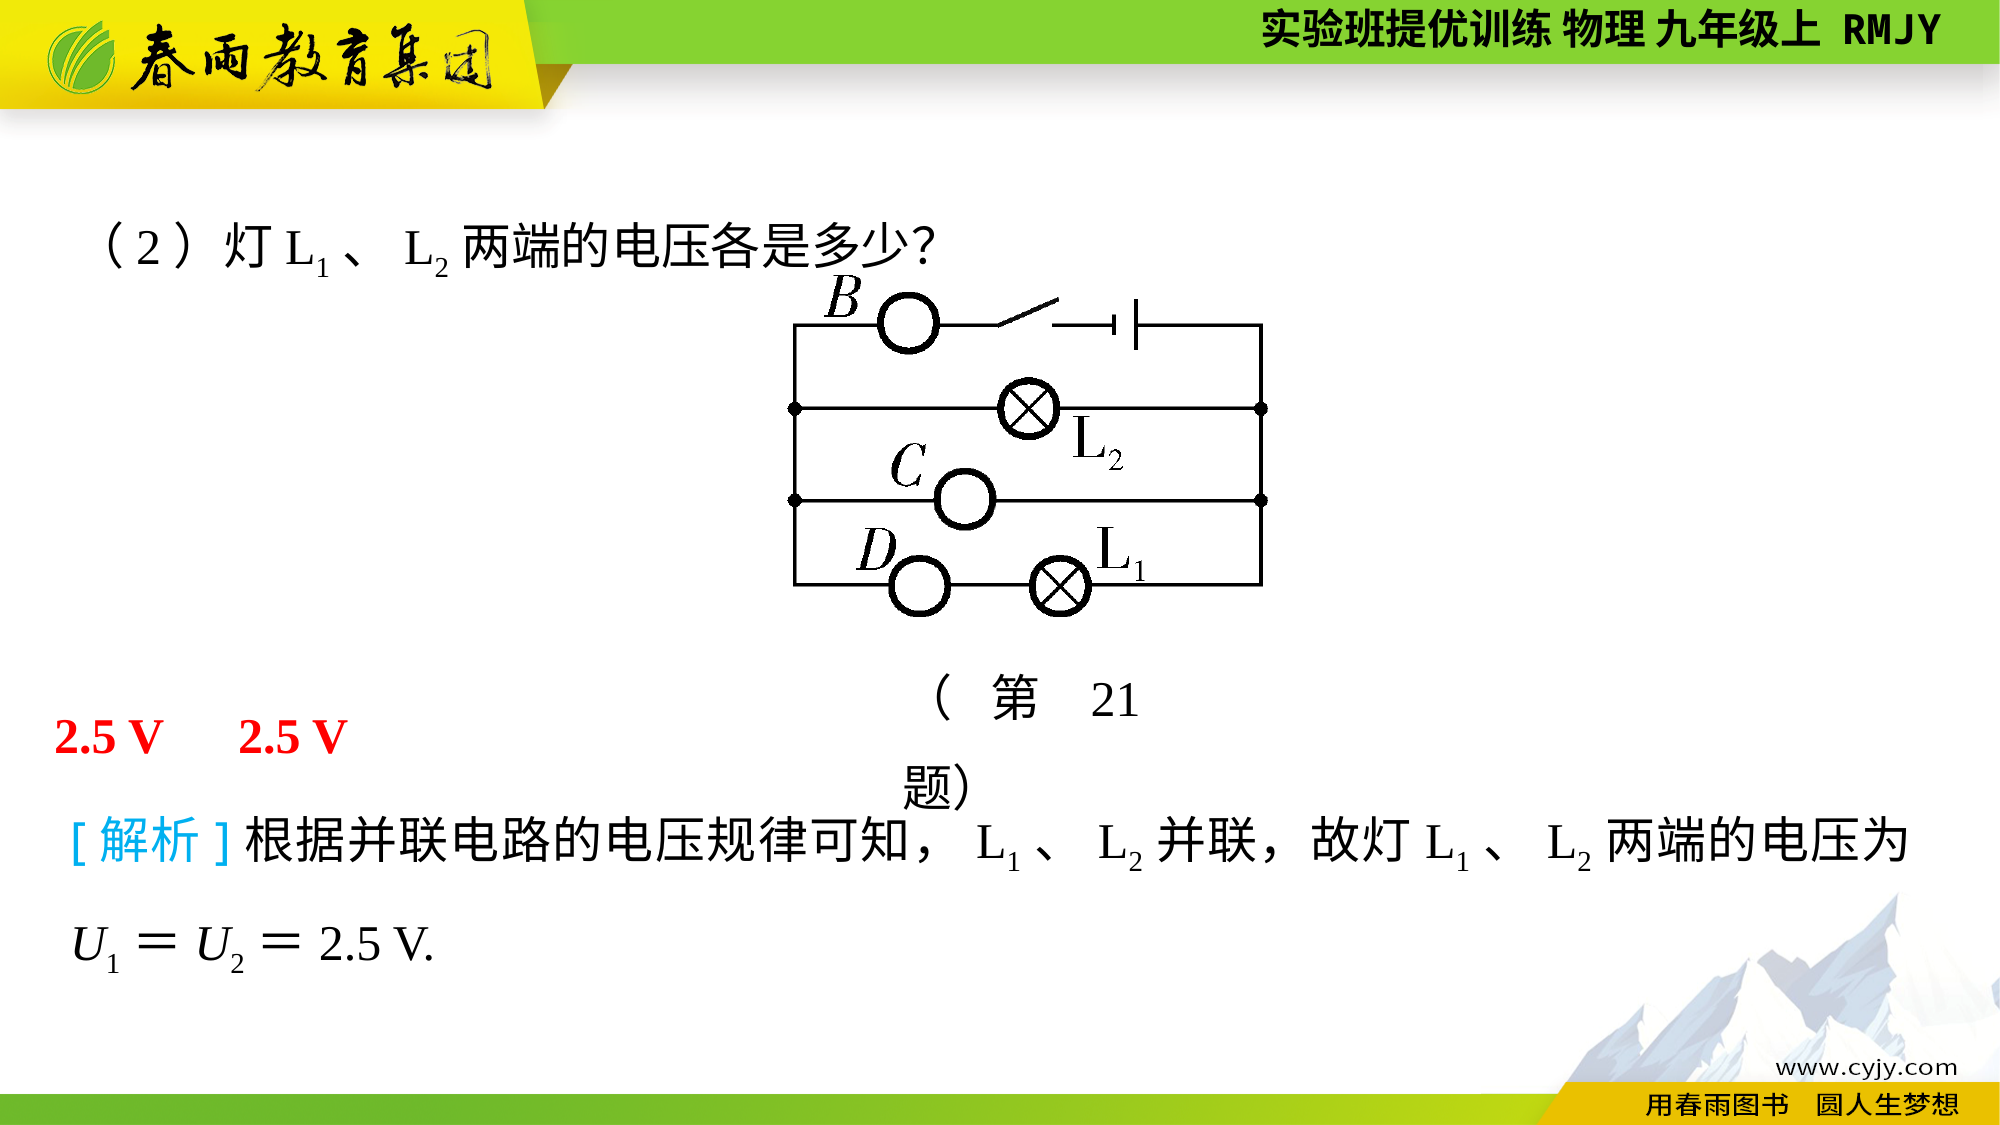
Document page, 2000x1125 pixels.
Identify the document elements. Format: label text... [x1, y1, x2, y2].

list （2）灯L1、L2两端的电压各是多少？ [59, 173, 1944, 268]
text_box 2.5 V 2.5 V [39, 695, 425, 771]
picture [0, 0, 2000, 1125]
text_box （第21题） [887, 628, 1168, 734]
text_box [解析]根据并联电路的电压规律可知，L1、L2并联，故灯L1、L2两端的电压为U1＝U2＝2.5 V. [54, 766, 1939, 987]
